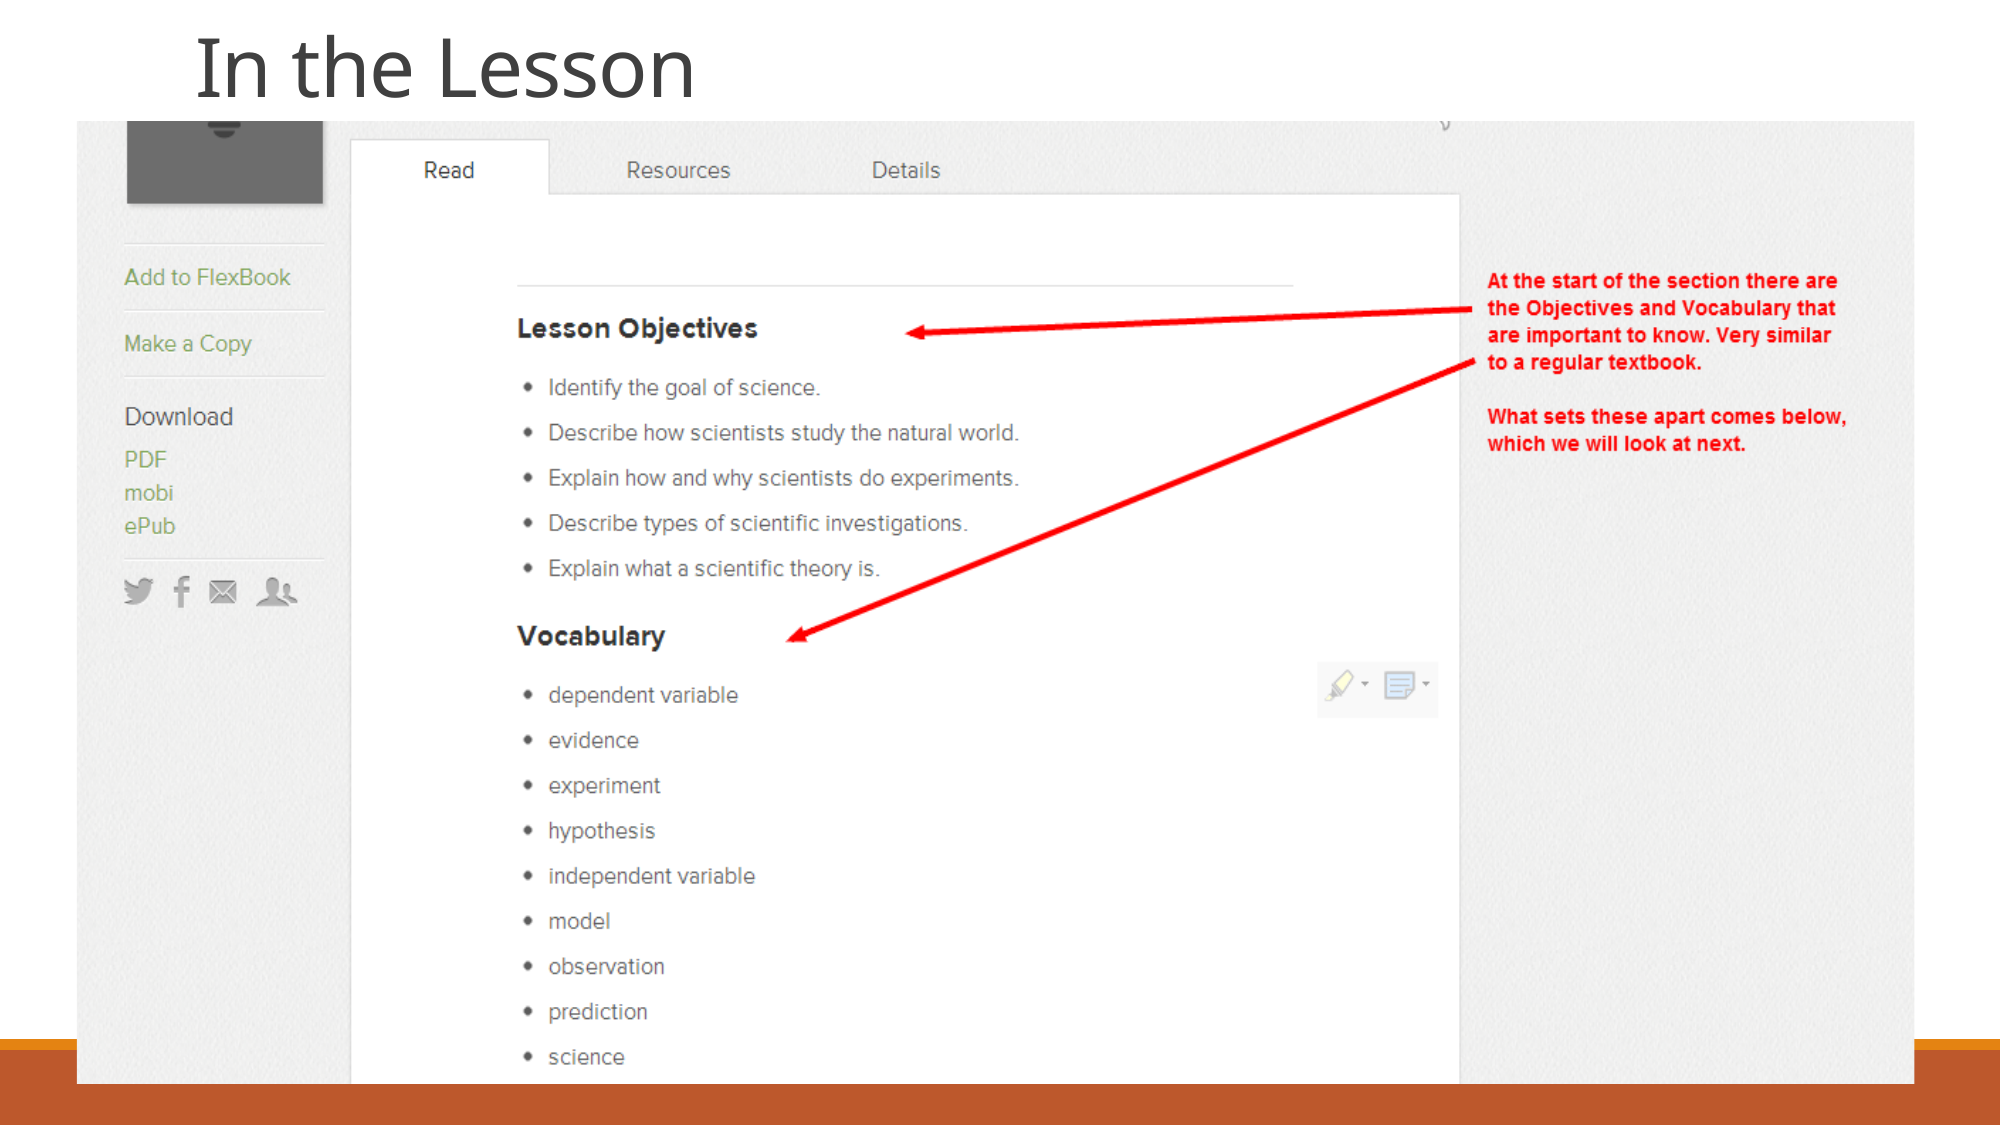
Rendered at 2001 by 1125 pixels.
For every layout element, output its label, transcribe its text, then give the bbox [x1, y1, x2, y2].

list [76, 121, 1915, 1085]
title In the Lesson [179, 22, 1830, 118]
